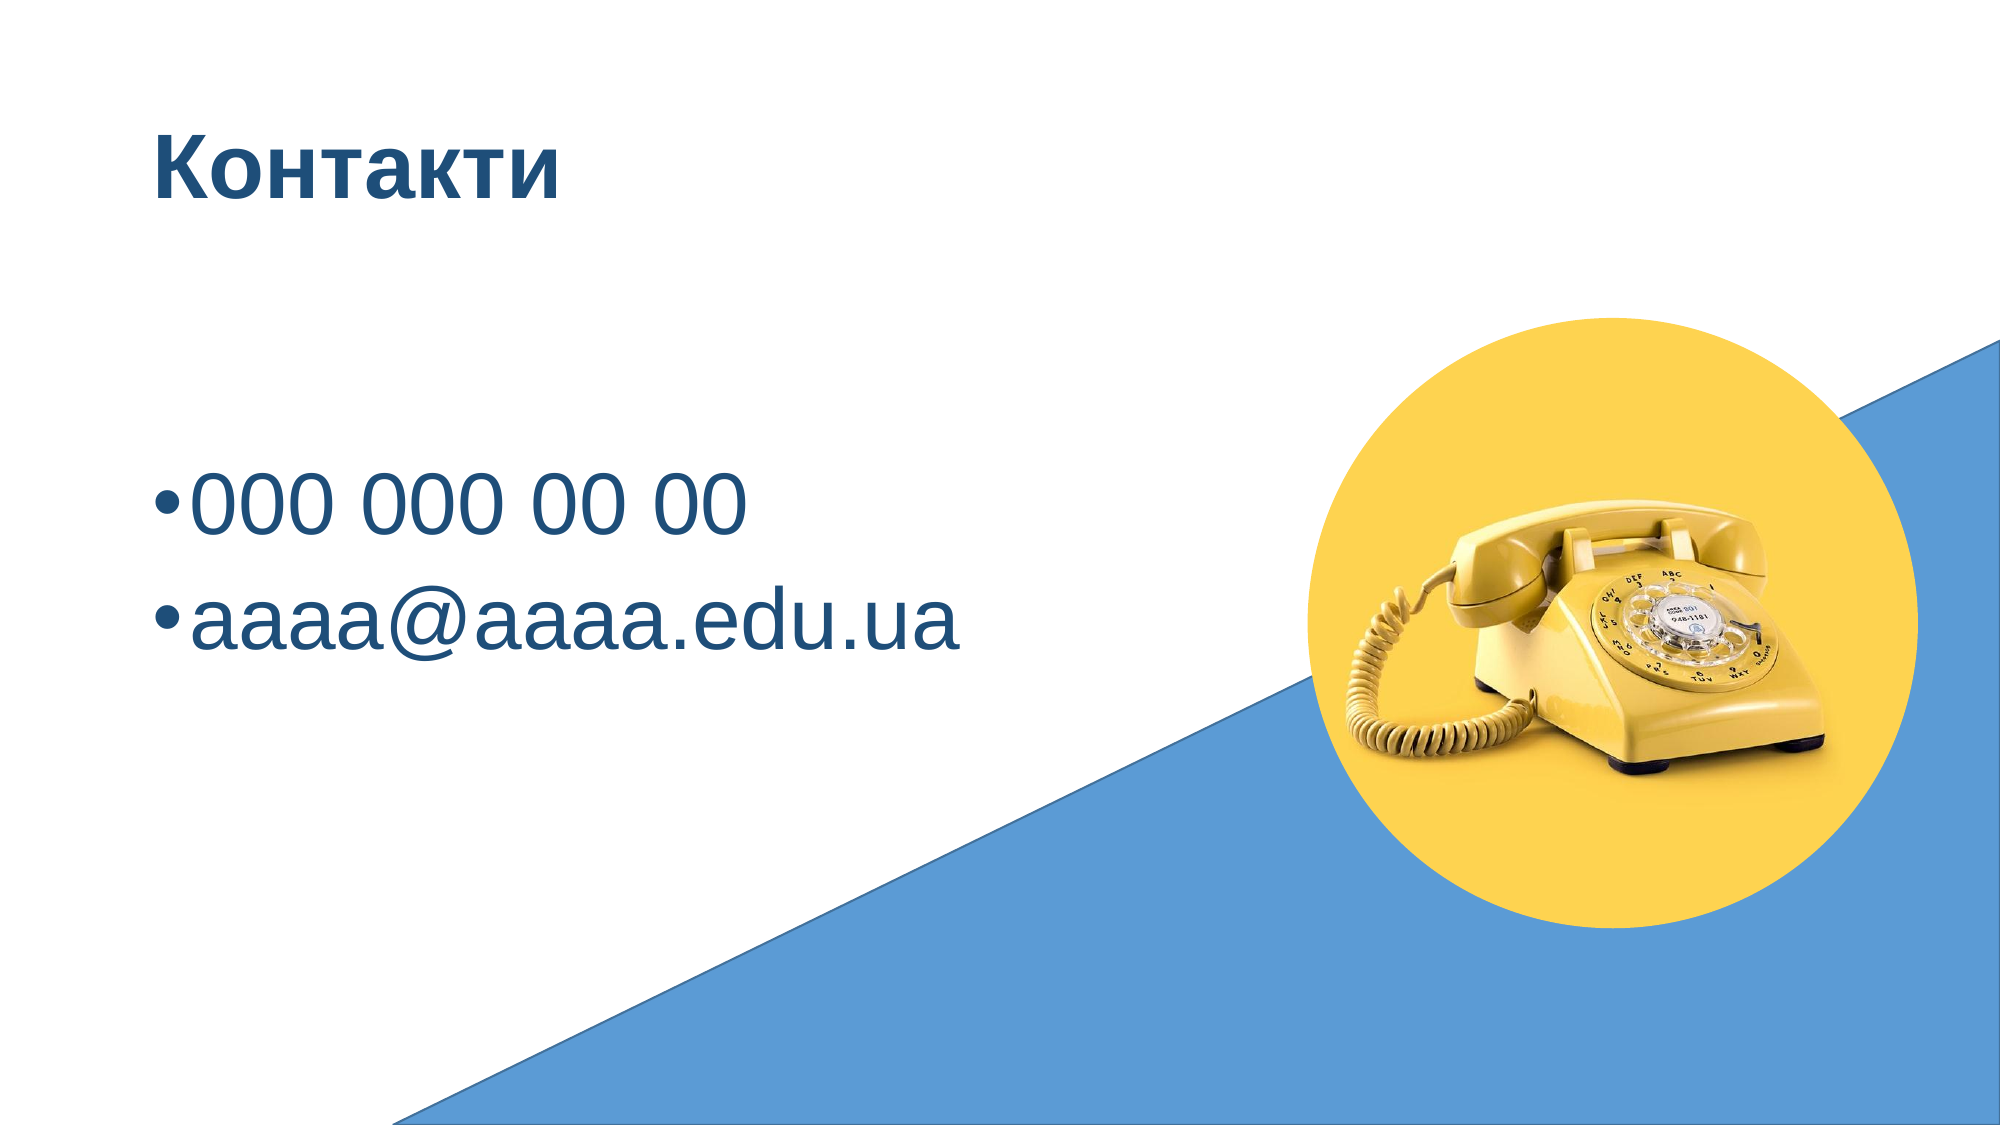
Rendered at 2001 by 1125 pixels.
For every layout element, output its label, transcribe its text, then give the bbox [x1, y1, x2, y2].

list 000 000 00 00 аааа@аааа.edu.ua [137, 451, 1302, 1014]
text_box [392, 340, 2000, 1125]
picture [1307, 317, 1919, 929]
title Контакти [137, 59, 1863, 278]
